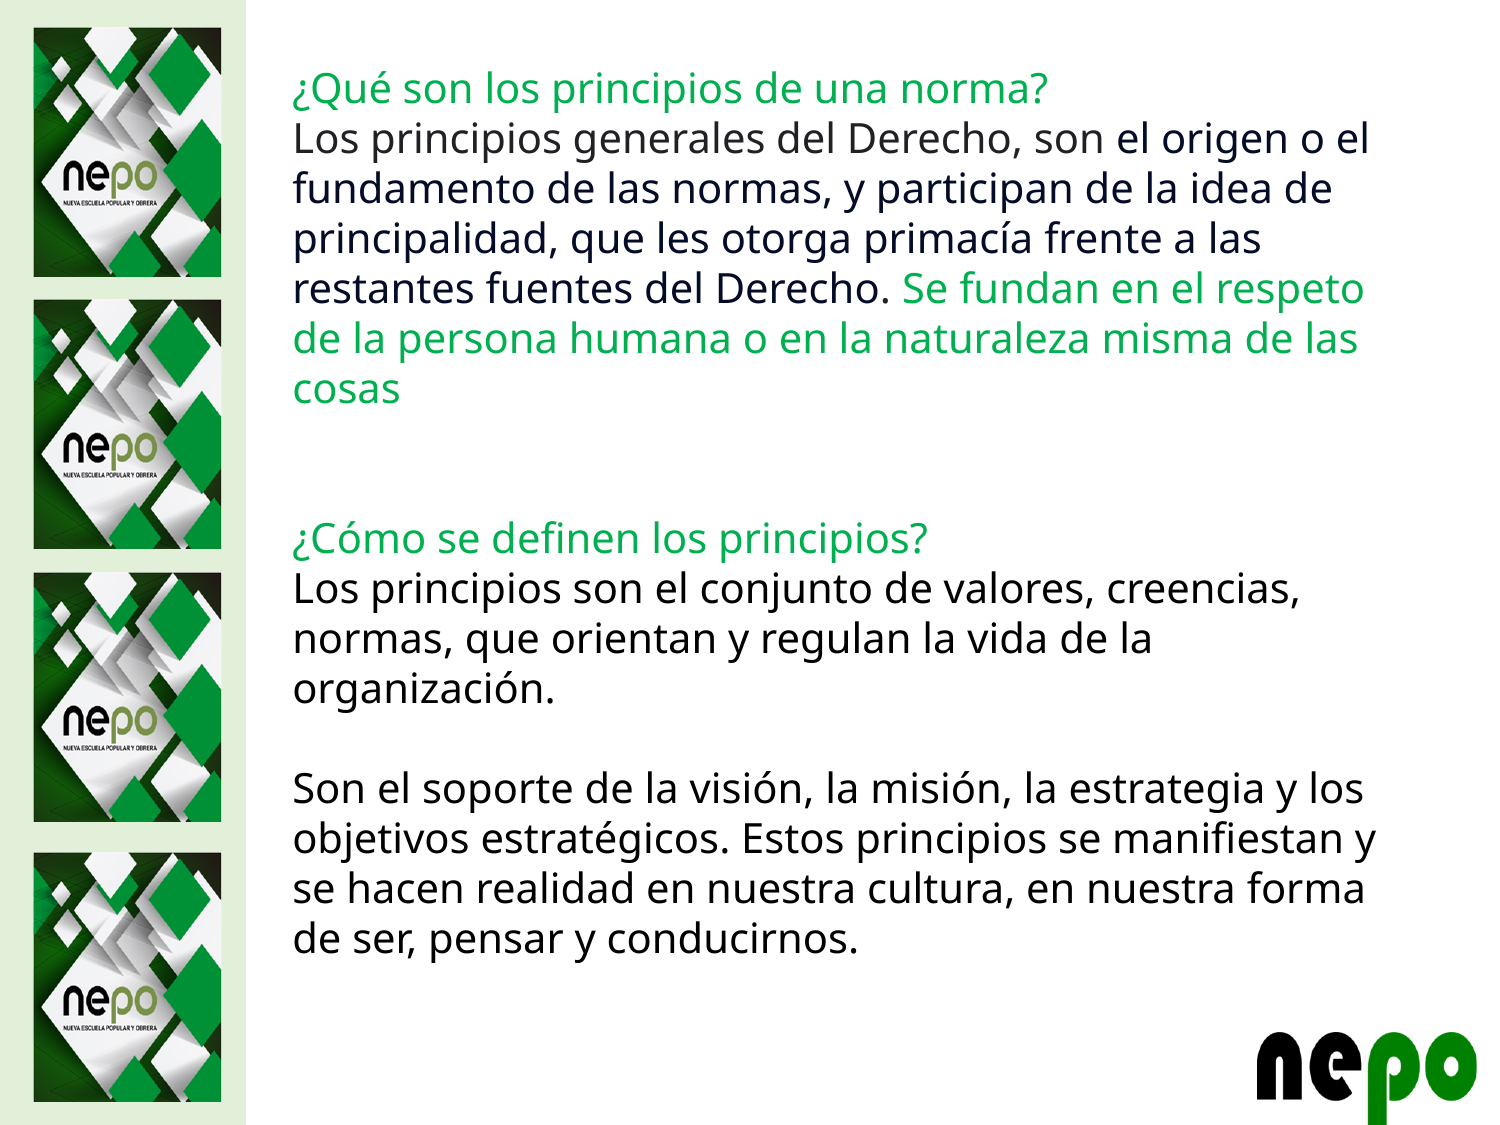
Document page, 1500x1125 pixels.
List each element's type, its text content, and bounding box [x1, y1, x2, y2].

text_box ¿Qué son los principios de una norma? Los principios generales del Derecho, son el origen o el fundamento de las normas, y participan de la idea de principalidad, que les otorga primacía frente a las restantes fuentes del Derecho. Se fundan en el respeto de la persona humana o en la naturaleza misma de las cosas ¿Cómo se definen los principios? Los principios son el conjunto de valores, creencias, normas, que orientan y regulan la vida de la organización. Son el soporte de la visión, la misión, la estrategia y los objetivos estratégicos. Estos principios se manifiestan y se hacen realidad en nuestra cultura, en nuestra forma de ser, pensar y conducirnos. [277, 54, 1435, 1020]
picture [0, 0, 246, 1125]
picture [1257, 1032, 1477, 1125]
